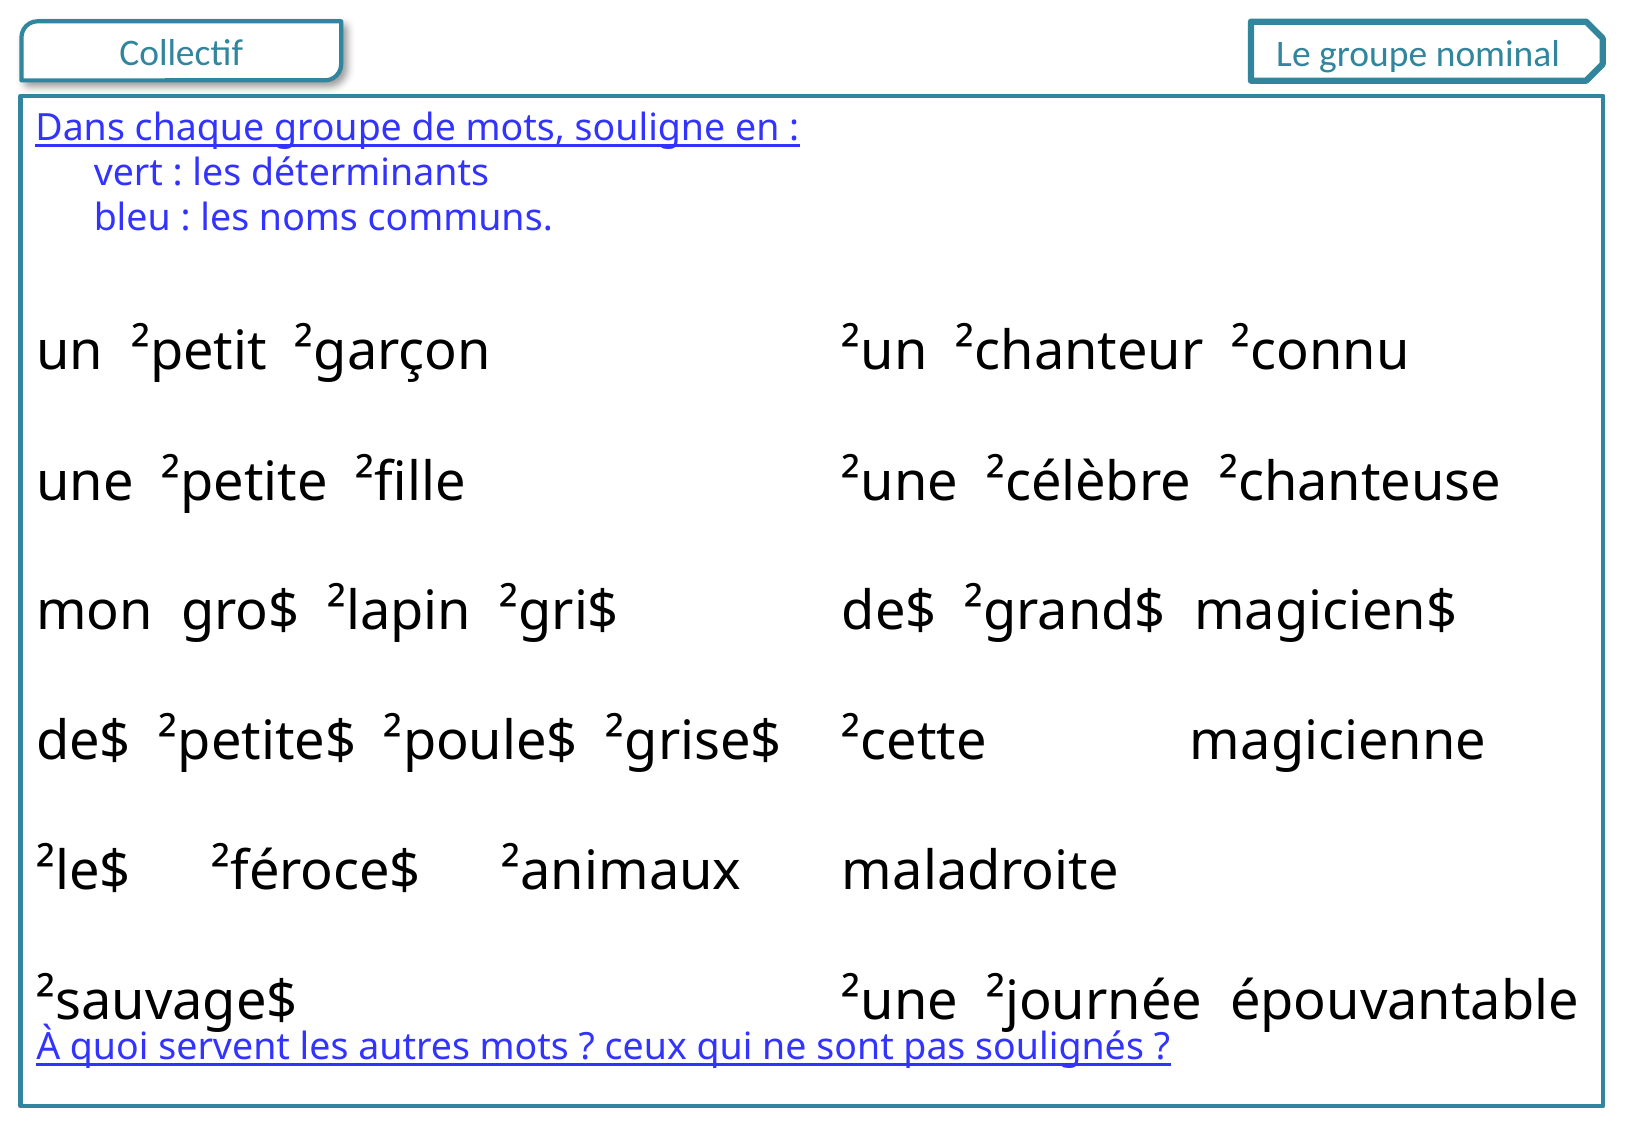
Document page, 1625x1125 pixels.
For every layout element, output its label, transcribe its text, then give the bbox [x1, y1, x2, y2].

list Le groupe nominal [1251, 21, 1585, 81]
list un ²petit ²garçon une ²petite ²fille mon gro$ ²lapin ²gri$ de$ ²petite$ ²poule$ ²grise$ ²le$ ²féroce$ ²animaux ²sauvage$ ²un ²chanteur ²connu ²une ²célèbre ²chanteuse de$ ²grand$ magicien$ ²cette magicienne maladroite ²une ²journée épouvantable [21, 243, 1604, 988]
text_box À quoi servent les autres mots ? ceux qui ne sont pas soulignés ? [21, 1015, 1604, 1075]
list Dans chaque groupe de mots, souligne en : vert : les déterminants bleu : les noms communs. [18, 94, 1605, 1108]
